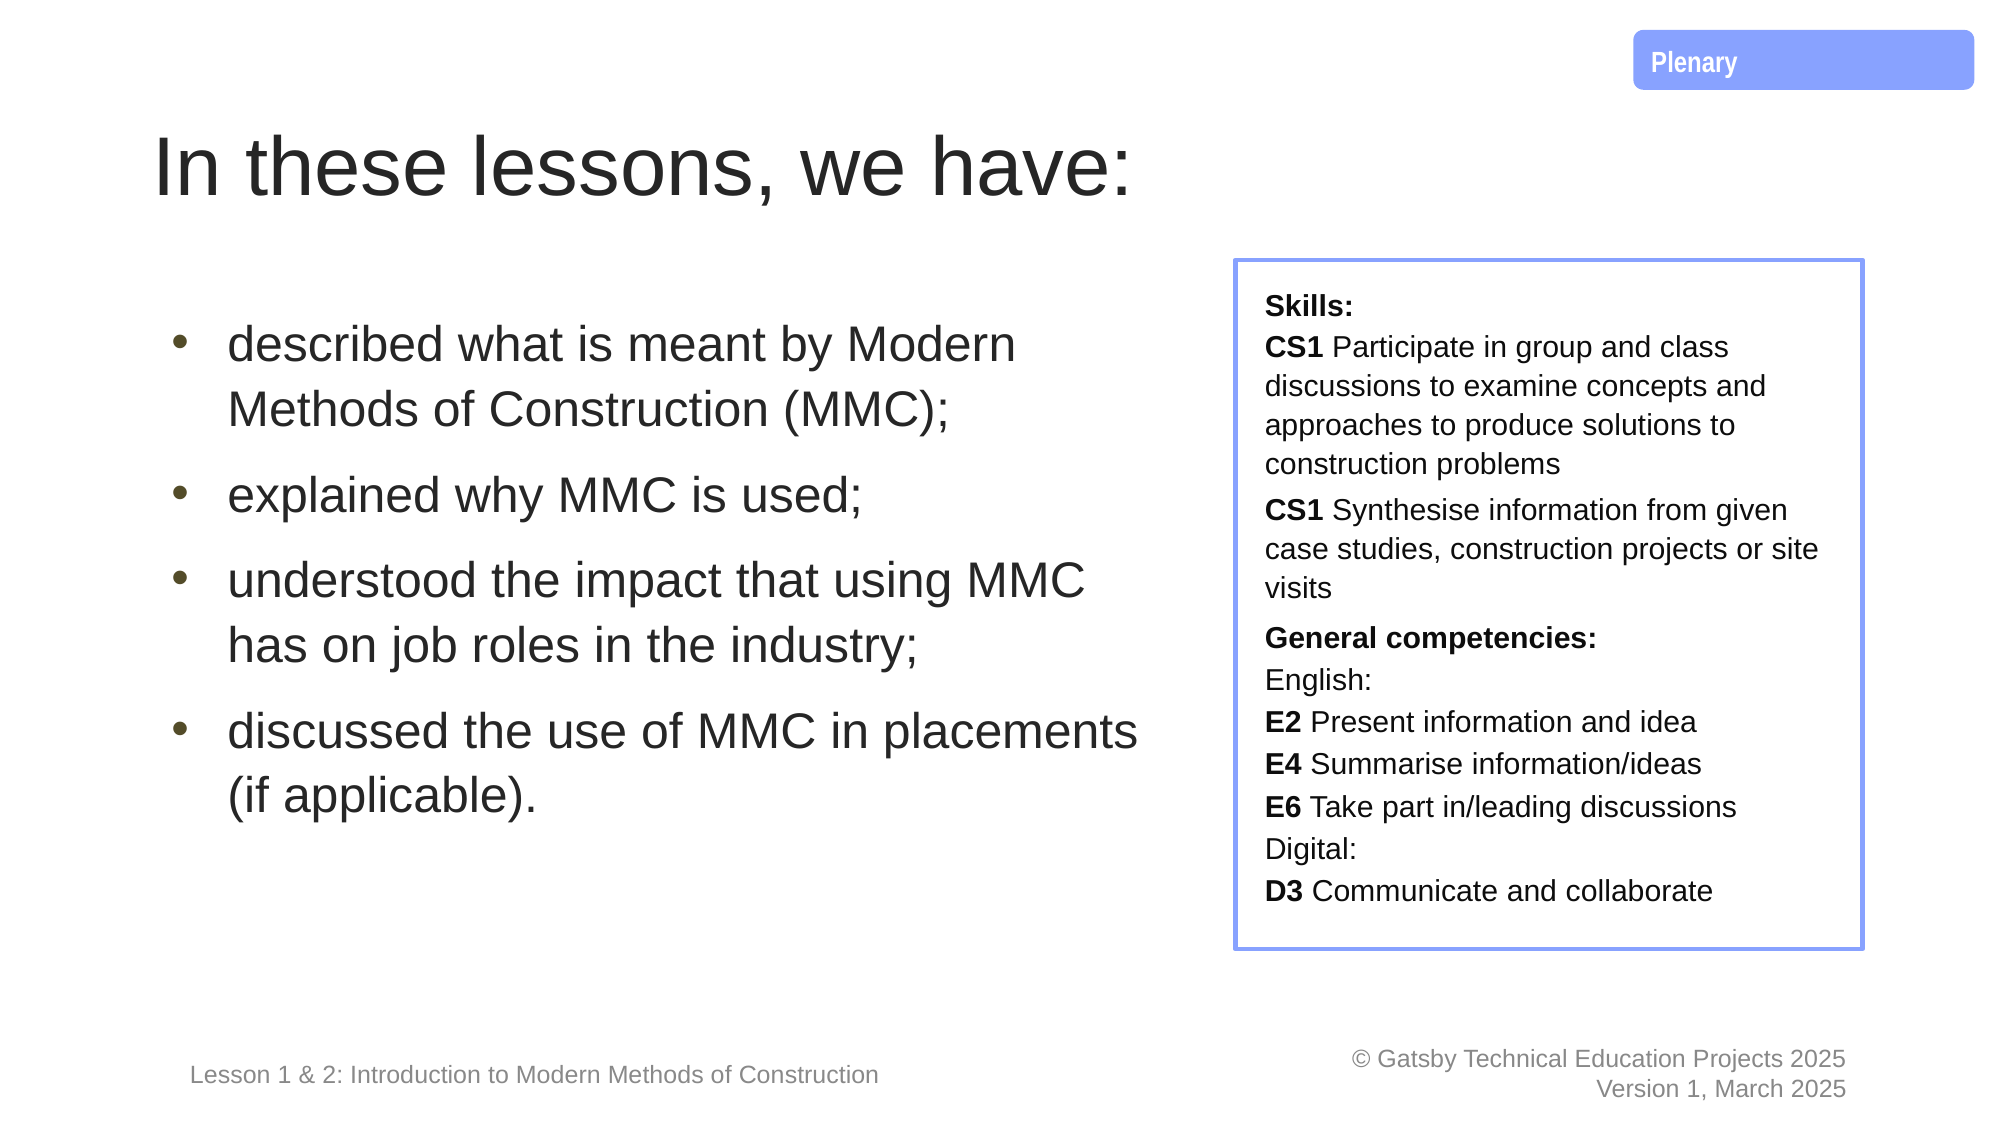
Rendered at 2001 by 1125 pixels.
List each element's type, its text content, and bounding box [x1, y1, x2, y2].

text_box Plenary [1633, 29, 1975, 90]
list described what is meant by Modern Methods of Construction (MMC); explained why MMC is used; understood the impact that using MMC has on job roles in the industry; discussed the use of MMC in placements (if applicable). [137, 299, 1188, 1014]
list Lesson 1 & 2: Introduction to Modern Methods of Construction [137, 1042, 944, 1103]
list Skills: CS1 Participate in group and class discussions to examine concepts and approaches to produce solutions to construction problems CS1 Synthesise information from given case studies, construction projects or site visits General competencies: English: E2 Present information and idea E4 Summarise information/ideas E6 Take part in/leading discussions Digital: D3 Communicate and collaborate [1233, 258, 1865, 951]
title In these lessons, we have: [137, 59, 1863, 278]
